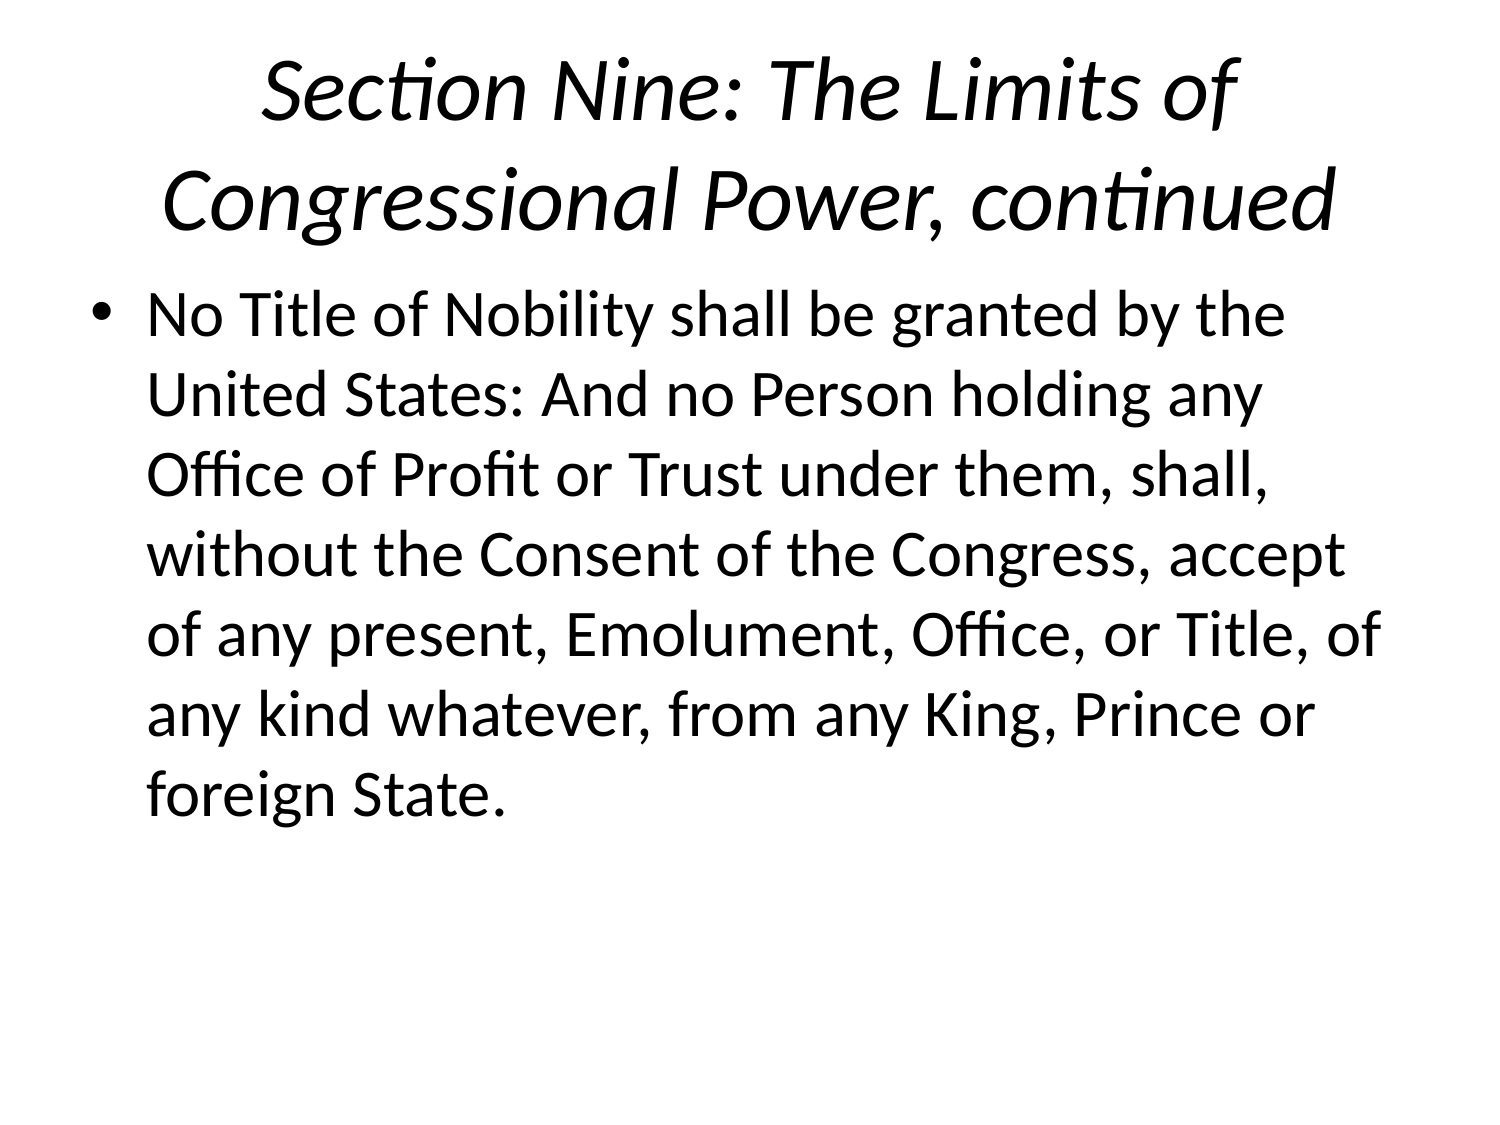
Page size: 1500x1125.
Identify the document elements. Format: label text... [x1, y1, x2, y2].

list No Title of Nobility shall be granted by the United States: And no Person holding any Office of Profit or Trust under them, shall, without the Consent of the Congress, accept of any present, Emolument, Office, or Title, of any kind whatever, from any King, Prince or foreign State. [74, 262, 1426, 1006]
title Section Nine: The Limits of Congressional Power, continued [74, 44, 1426, 233]
